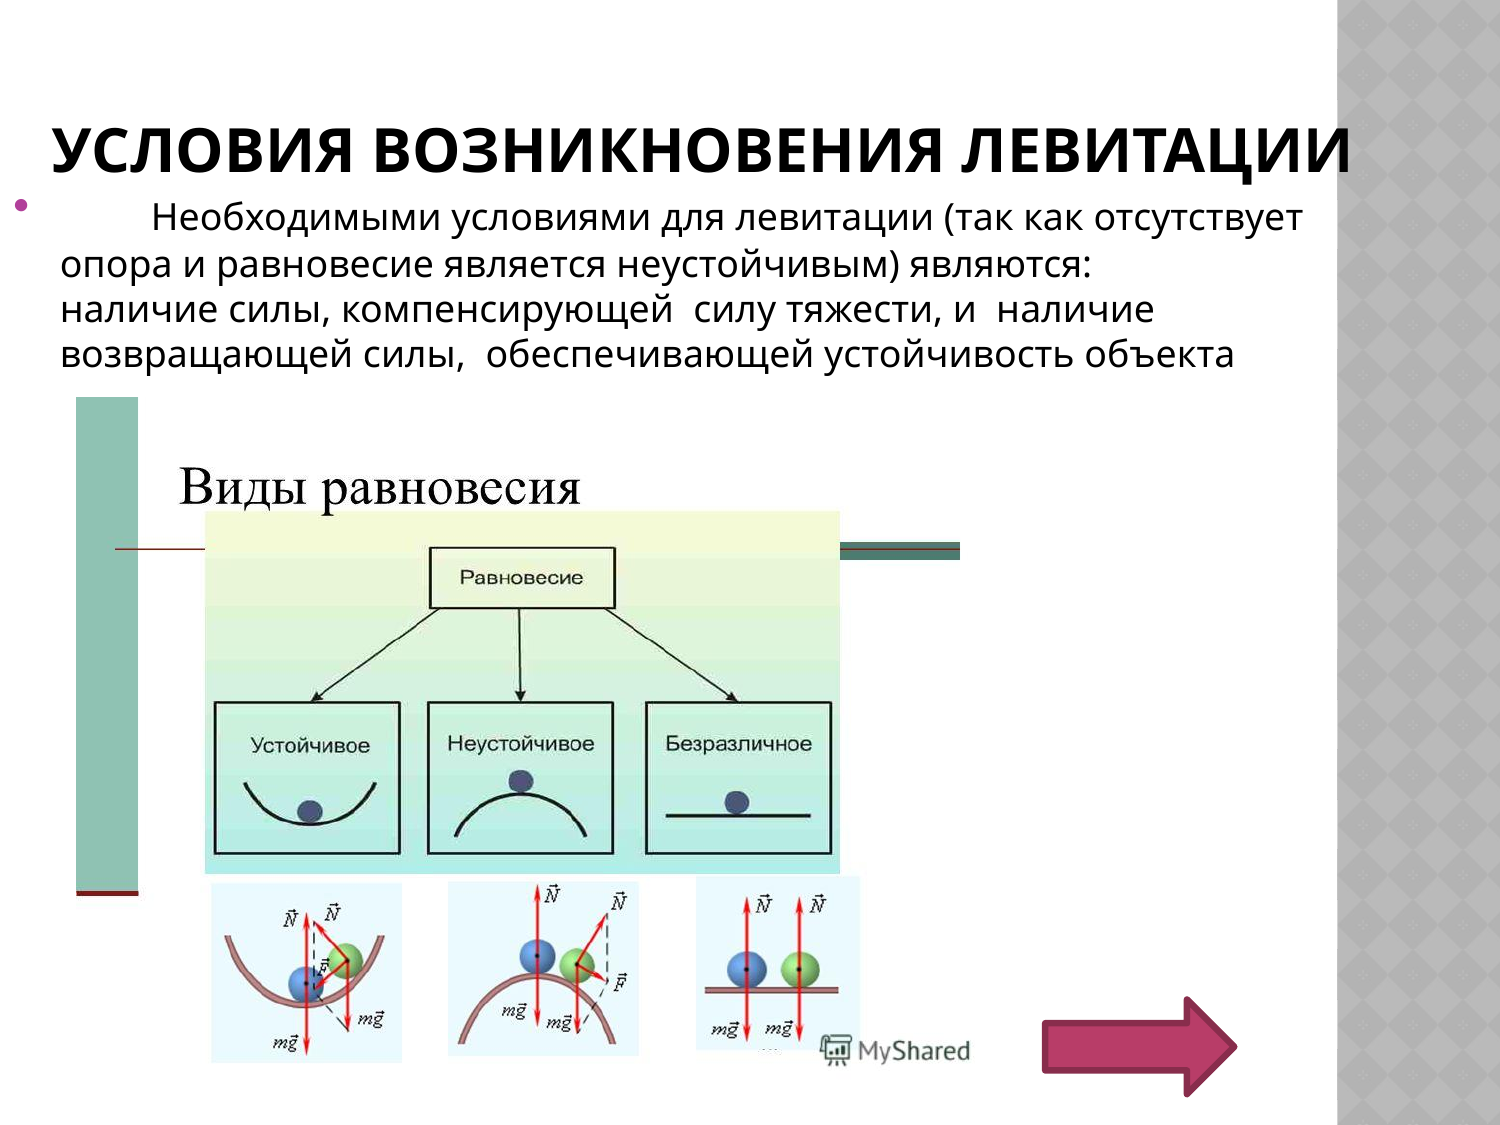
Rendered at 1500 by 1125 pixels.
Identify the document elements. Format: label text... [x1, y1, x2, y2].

text_box [1041, 996, 1238, 1098]
picture [76, 396, 1007, 1095]
title УСЛОВИЯ возникновения левитации [17, 47, 1388, 185]
list Необходимыми условиями для левитации (так как отсутствует опора и равновесие является неустойчивым) являются: наличие силы, компенсирующей силу тяжести, и наличие возвращающей силы, обеспечивающей устойчивость объекта [0, 172, 1330, 351]
